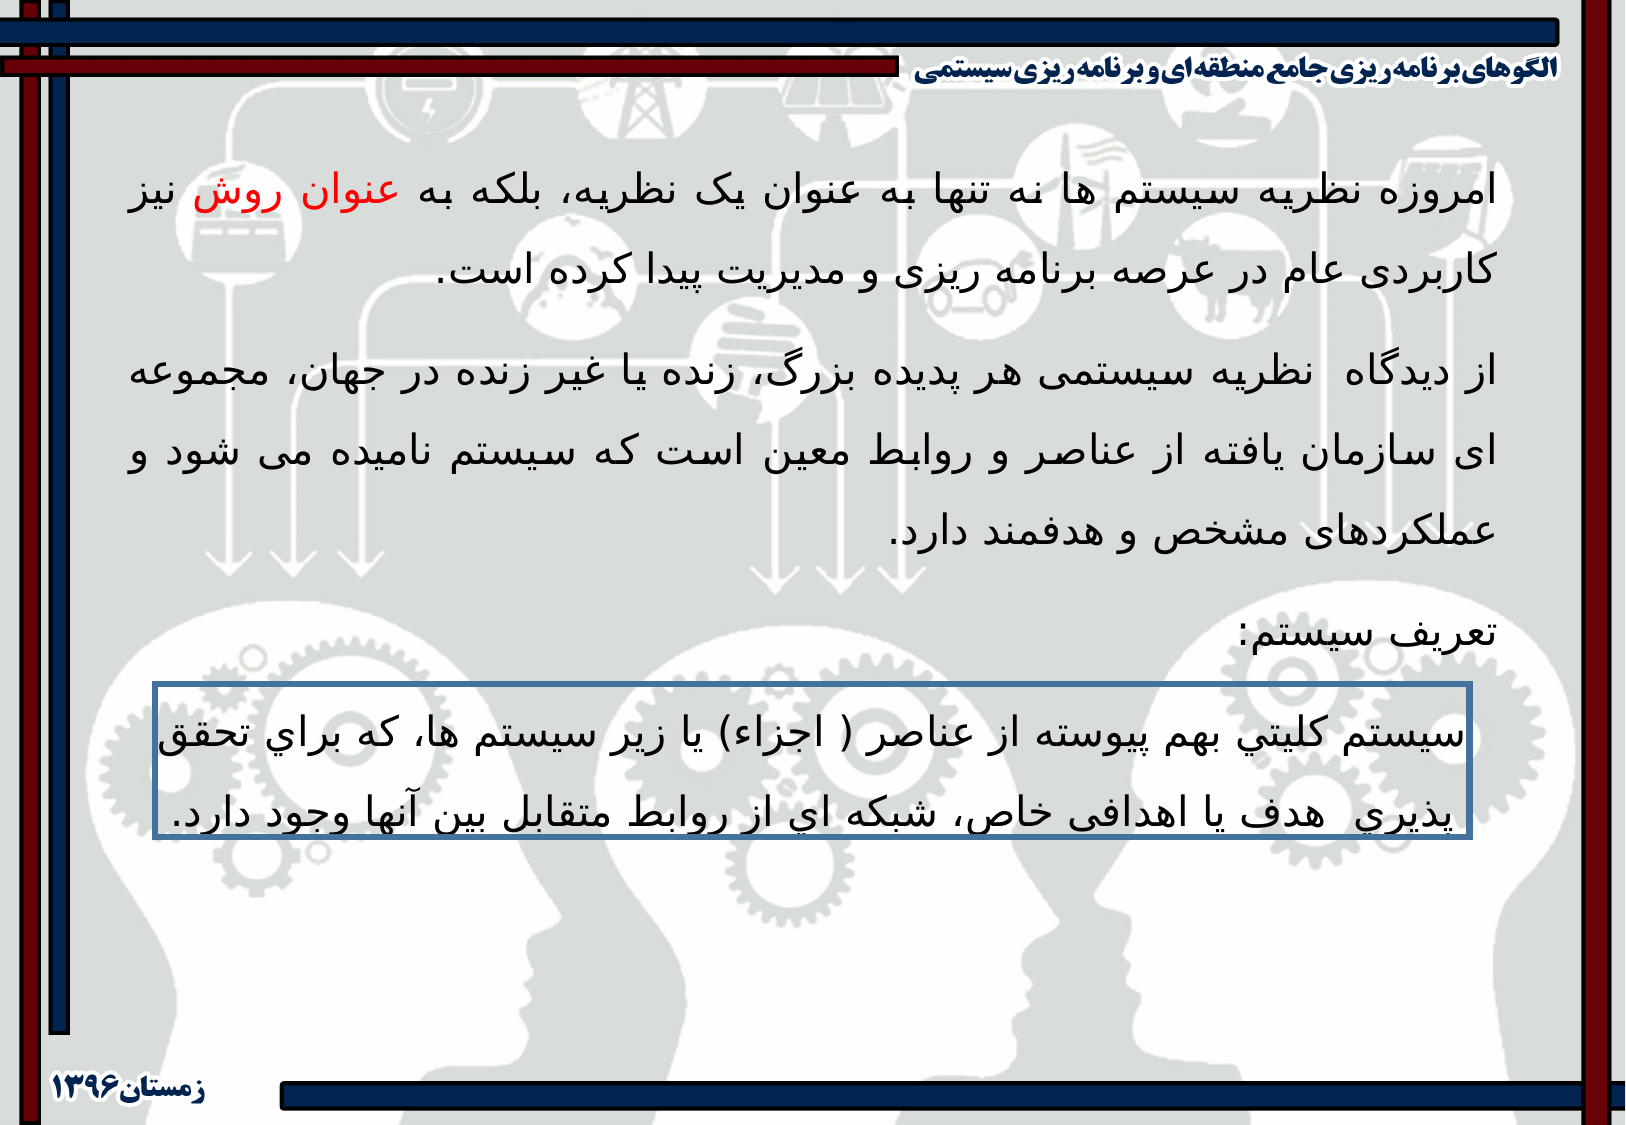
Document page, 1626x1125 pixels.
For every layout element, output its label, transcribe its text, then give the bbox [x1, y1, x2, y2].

picture [0, 0, 1626, 1125]
list امروزه نظریه سیستم ها نه تنها به عنوان یک نظریه، بلکه به عنوان روش نیز کاربردی عام در عرصه برنامه ریزی و مدیریت پیدا کرده است. از دیدگاه نظریه سیستمی هر پدیده بزرگ، زنده یا غیر زنده در جهان، مجموعه ای سازمان یافته از عناصر و روابط معین است که سیستم نامیده می شود و عملکردهای مشخص و هدفمند دارد. تعریف سیستم: سیستم كليتي بهم پيوسته از عناصر ( اجزاء) يا زير سيستم ها، كه براي تحقق پذيري هدف یا اهدافی خاص، شبكه اي از روابط متقابل بين آنها وجود دارد. [111, 124, 1514, 1014]
text_box [154, 683, 1471, 838]
